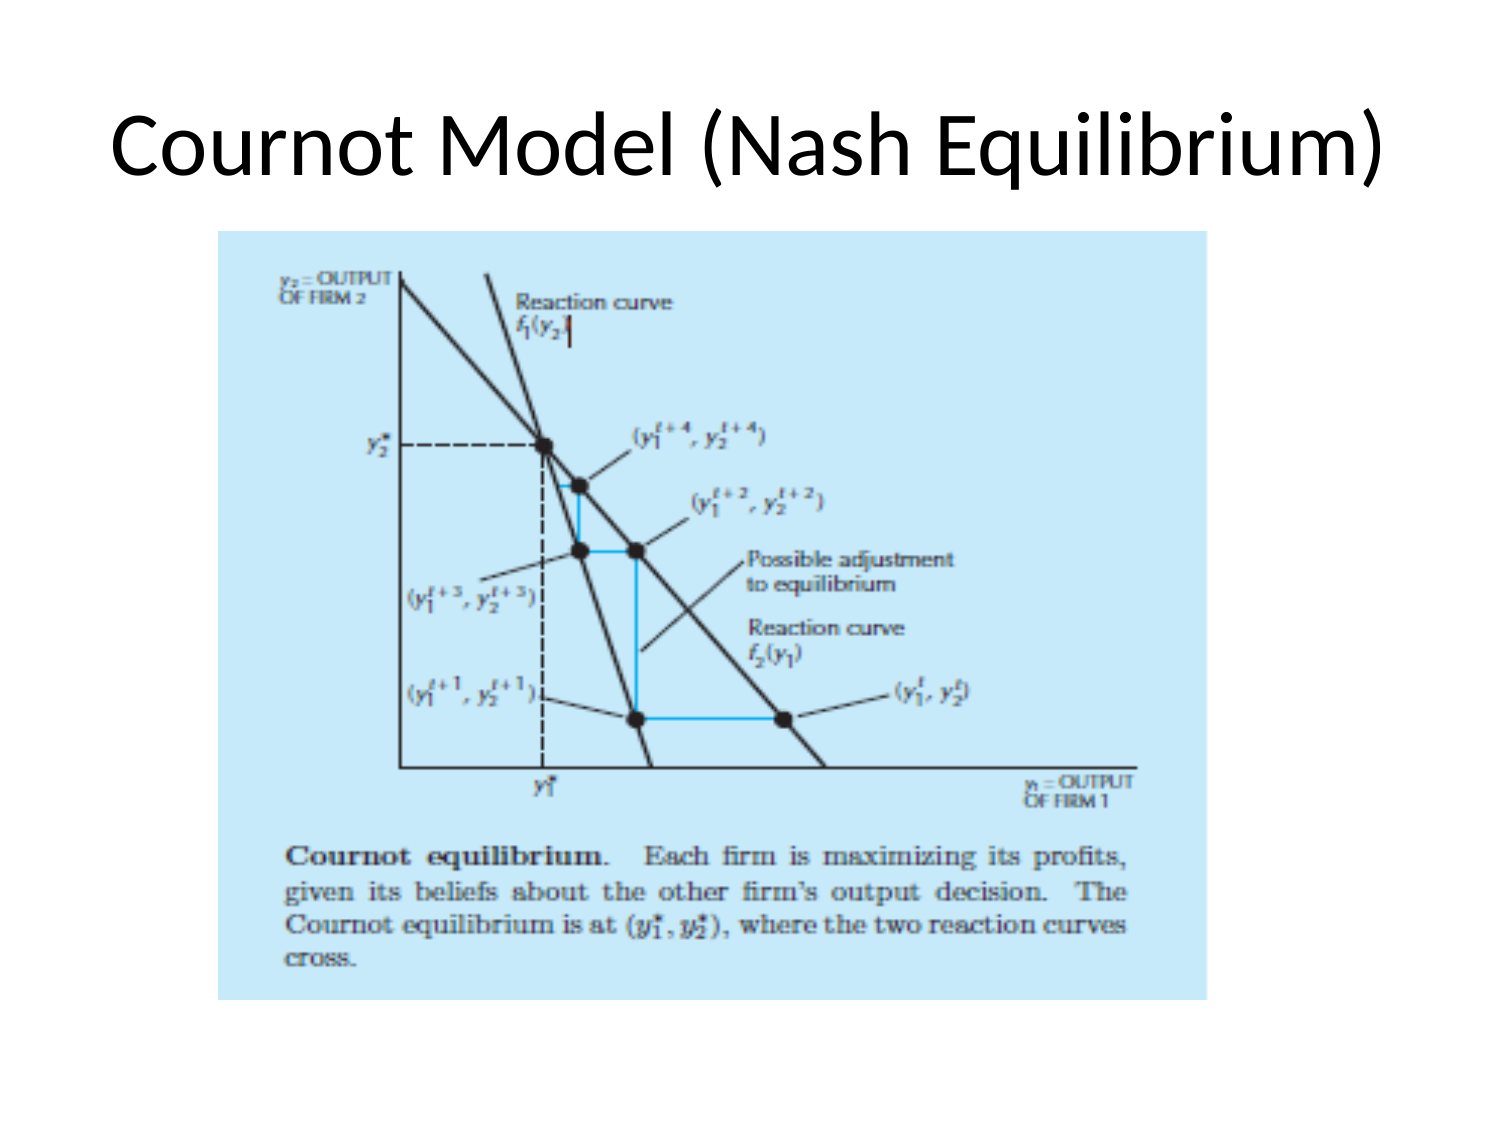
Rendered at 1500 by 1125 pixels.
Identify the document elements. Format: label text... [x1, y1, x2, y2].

picture [218, 231, 1211, 1000]
title Cournot Model (Nash Equilibrium) [75, 45, 1425, 233]
